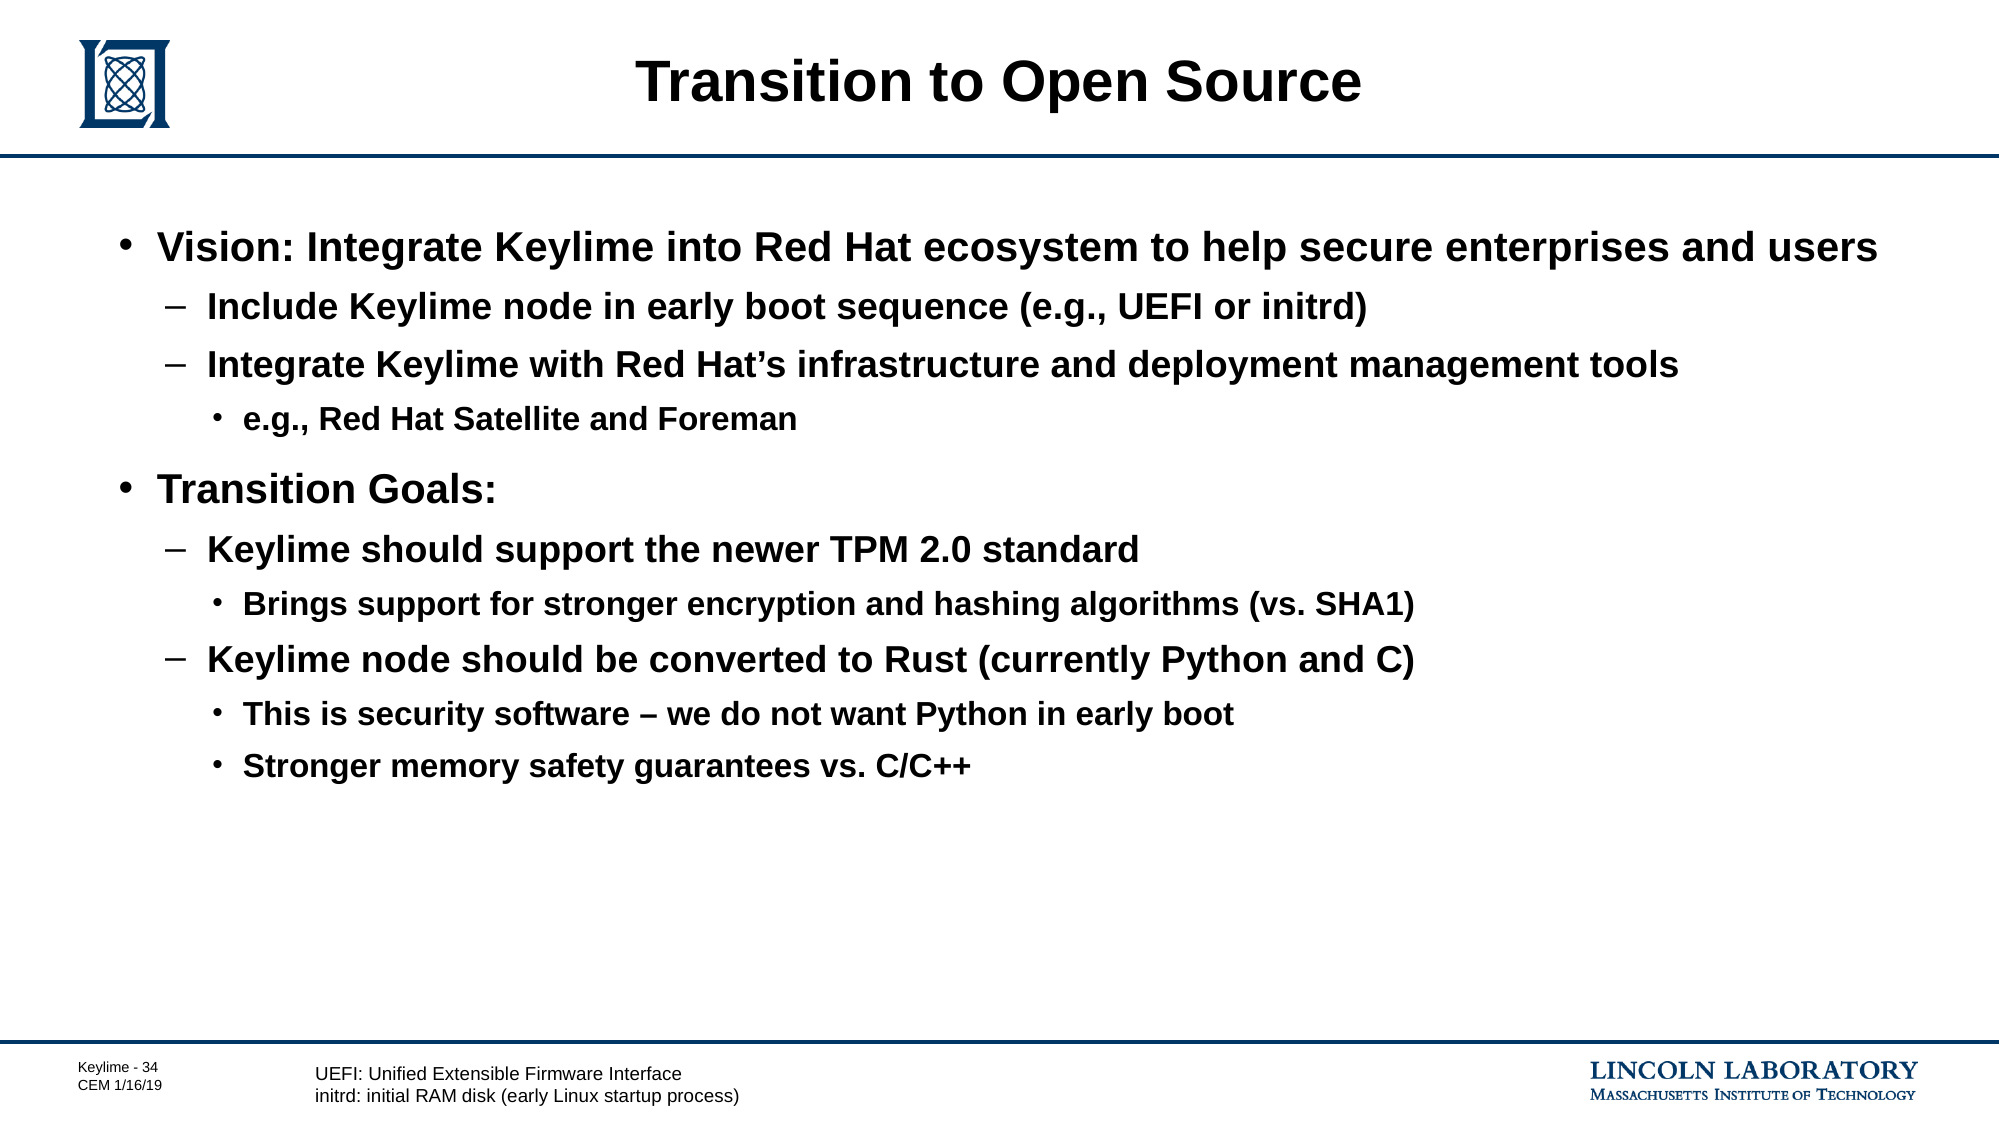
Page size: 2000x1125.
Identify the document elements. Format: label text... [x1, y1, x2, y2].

text_box UEFI: Unified Extensible Firmware Interface initrd: initial RAM disk (early Linux startup process) TCG: Trusted Computing Group Rust: Systems programming language with focus on safety [300, 1054, 1484, 1125]
list Vision: Integrate Keylime into Red Hat ecosystem to help secure enterprises and users Include Keylime node in early boot sequence (e.g., UEFI or initrd) Integrate Keylime with Red Hat’s infrastructure and deployment management tools e.g., Red Hat Satellite and Foreman Transition Goals: Keylime should support the newer TPM 2.0 standard Brings support for stronger encryption and hashing algorithms (vs. SHA1) Keylime node should be converted to Rust (currently Python and C) This is security software – we do not want Python in early boot Stronger memory safety guarantees vs. C/C++ [103, 212, 1895, 1005]
picture [79, 40, 170, 128]
title Transition to Open Source [205, 16, 1794, 151]
picture [1588, 1061, 1918, 1100]
